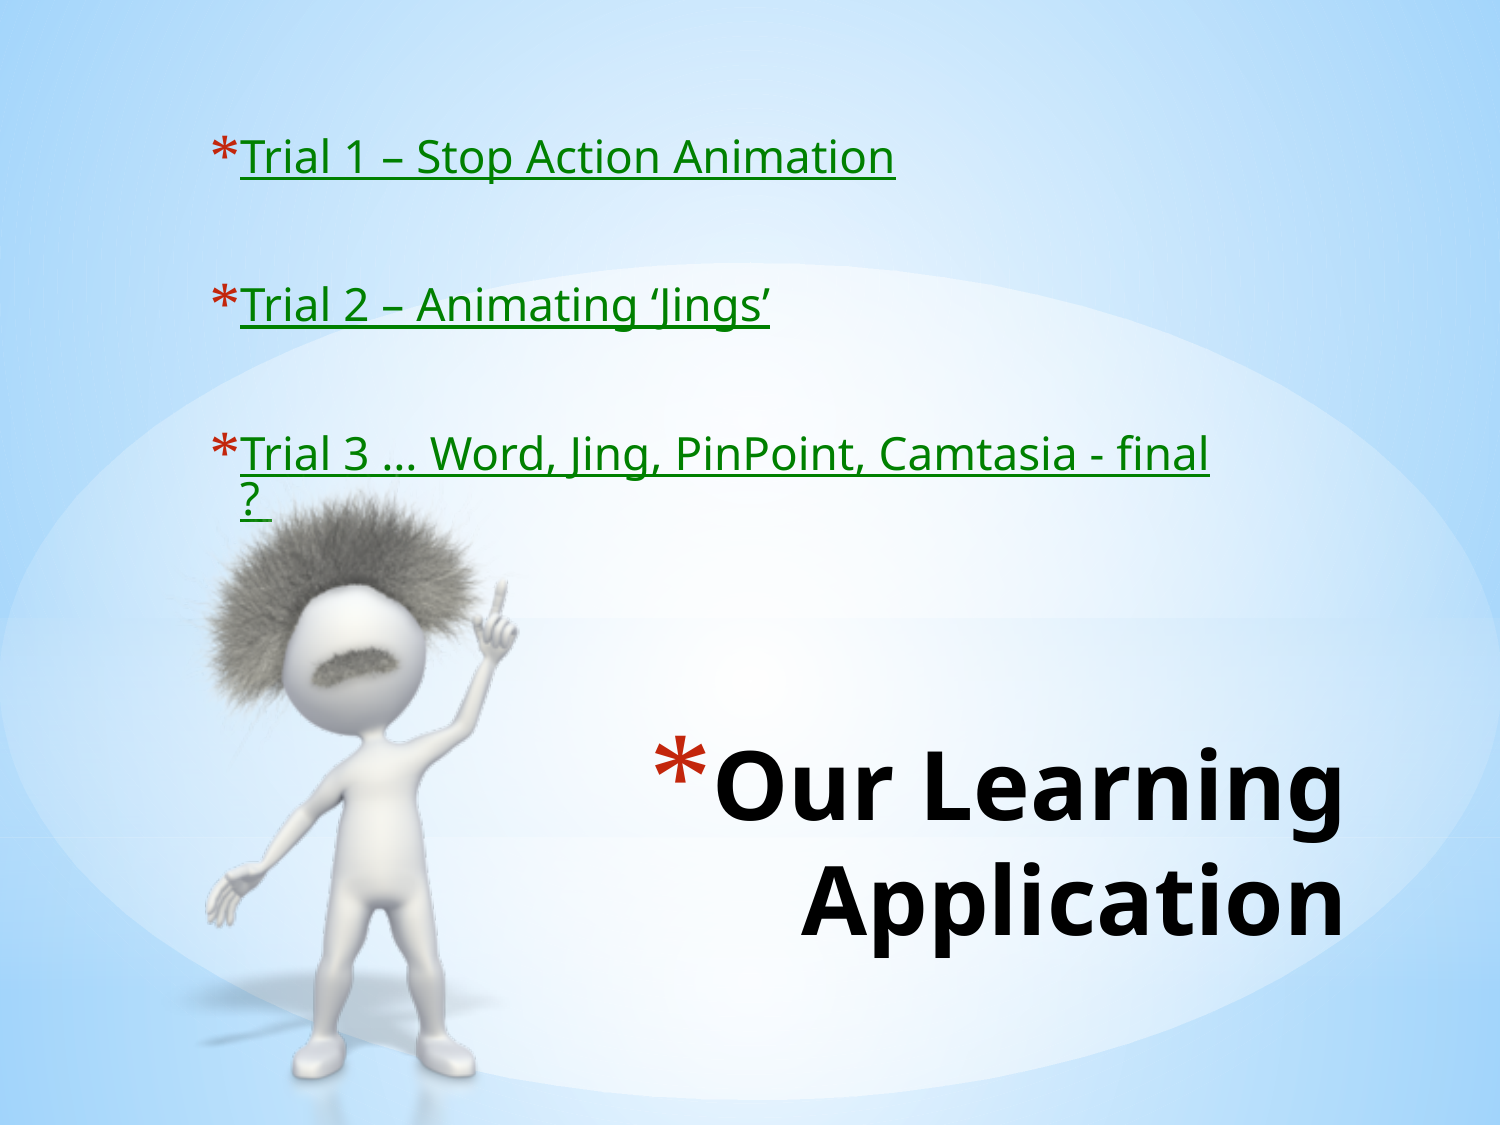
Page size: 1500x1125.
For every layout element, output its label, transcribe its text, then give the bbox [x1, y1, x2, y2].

picture [146, 430, 530, 1125]
list Trial 1 – Stop Action Animation Trial 2 – Animating ‘Jings’ Trial 3 … Word, Jing, PinPoint, Camtasia - final? [187, 120, 1238, 690]
title Our Learning Application [535, 717, 1363, 905]
